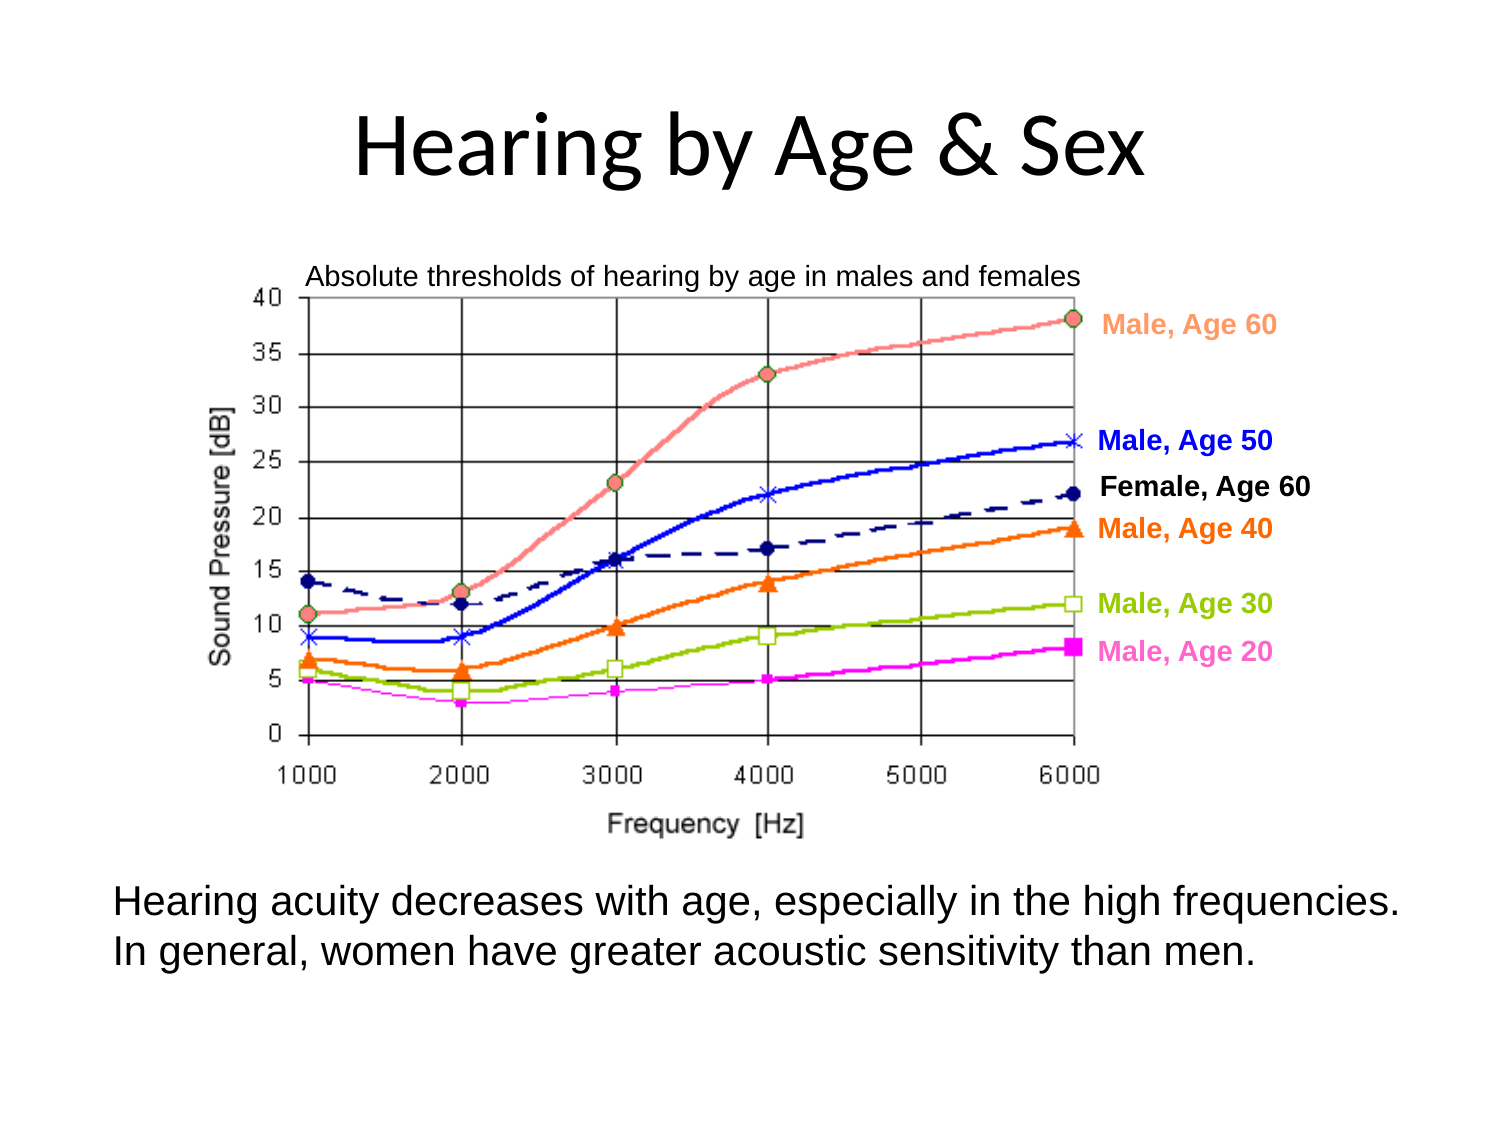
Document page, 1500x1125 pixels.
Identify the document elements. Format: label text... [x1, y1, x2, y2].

text_box Hearing acuity decreases with age, especially in the high frequencies. In general, women have greater acoustic sensitivity than men. [97, 866, 1417, 982]
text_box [184, 249, 1327, 861]
title Hearing by Age & Sex [75, 45, 1425, 233]
